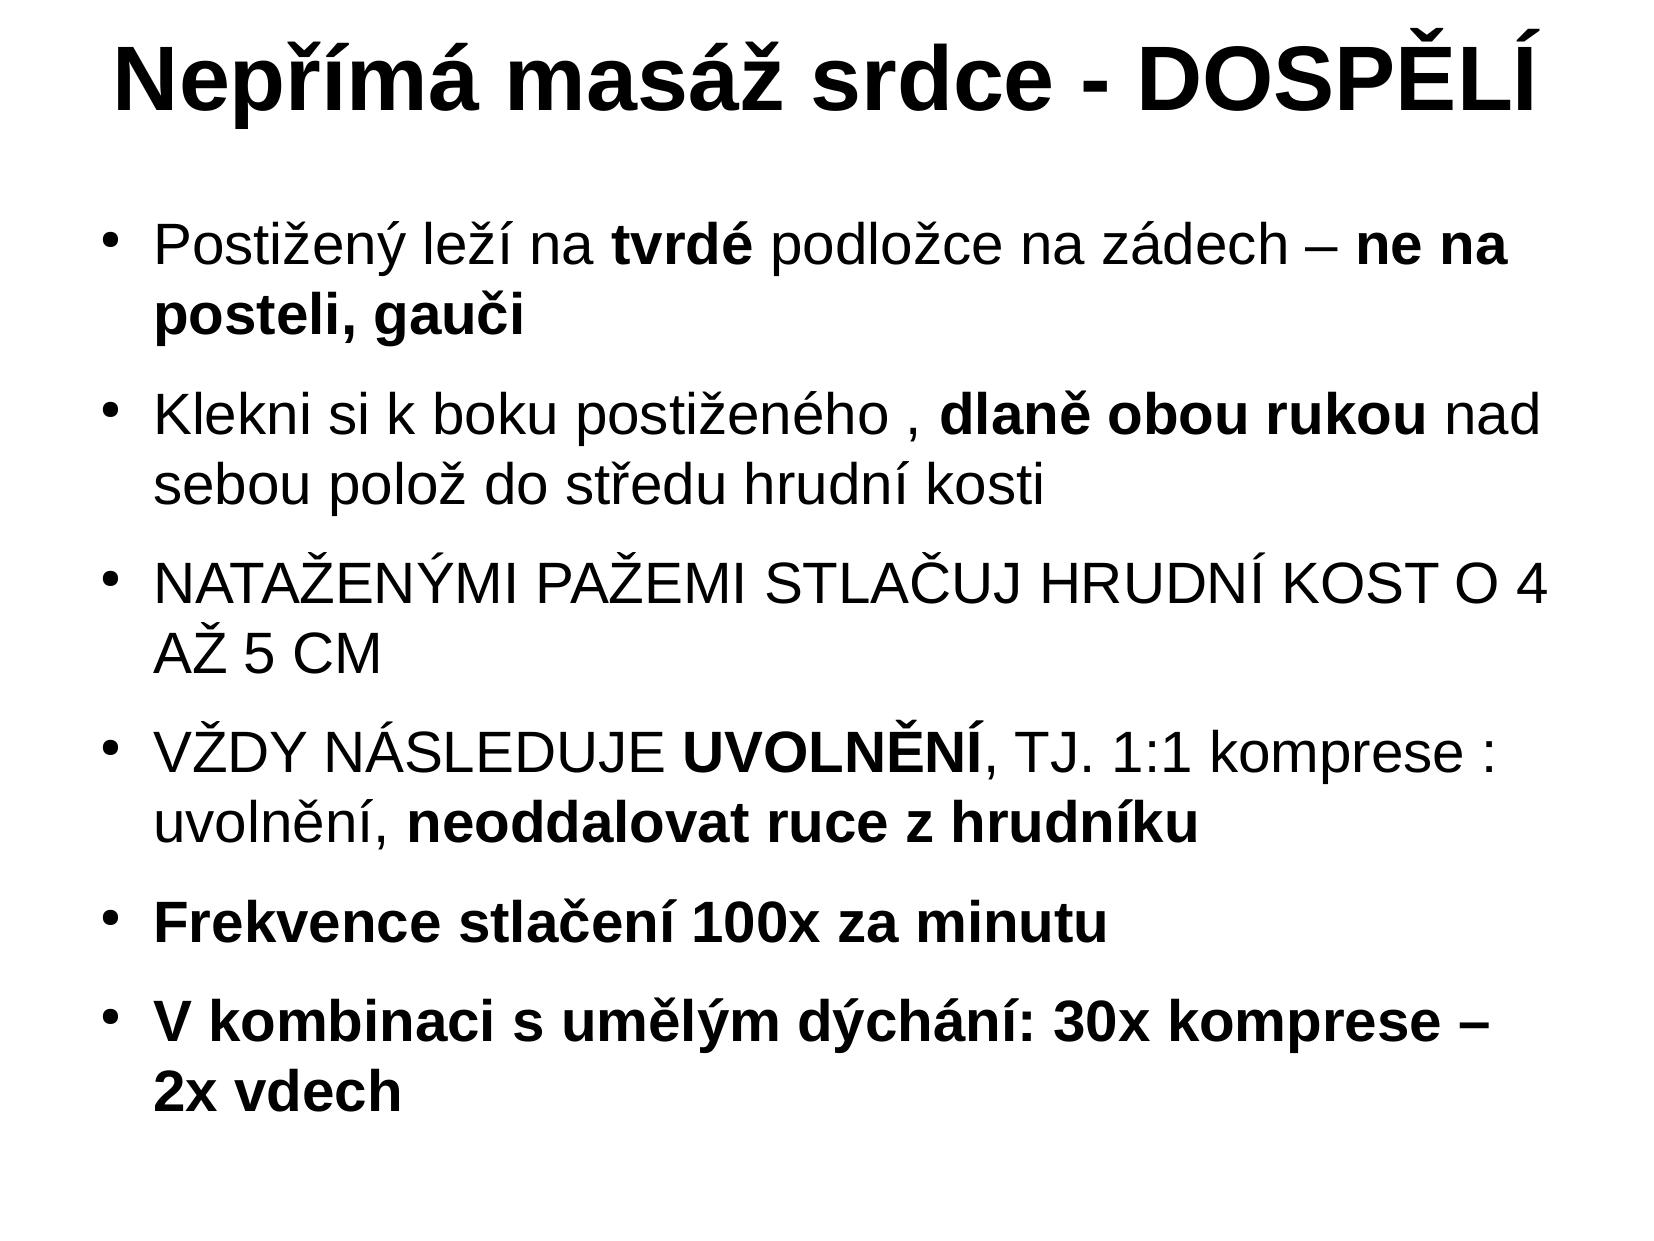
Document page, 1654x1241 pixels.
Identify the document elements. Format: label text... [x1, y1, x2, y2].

title Nepřímá masáž srdce - DOSPĚLÍ [82, 0, 1572, 148]
list Postižený leží na tvrdé podložce na zádech – ne na posteli, gauči Klekni si k boku postiženého , dlaně obou rukou nad sebou polož do středu hrudní kosti NATAŽENÝMI PAŽEMI STLAČUJ HRUDNÍ KOST O 4 AŽ 5 CM VŽDY NÁSLEDUJE UVOLNĚNÍ, TJ. 1:1 komprese : uvolnění, neoddalovat ruce z hrudníku Frekvence stlačení 100x za minutu V kombinaci s umělým dýchání: 30x komprese – 2x vdech [82, 206, 1572, 1109]
